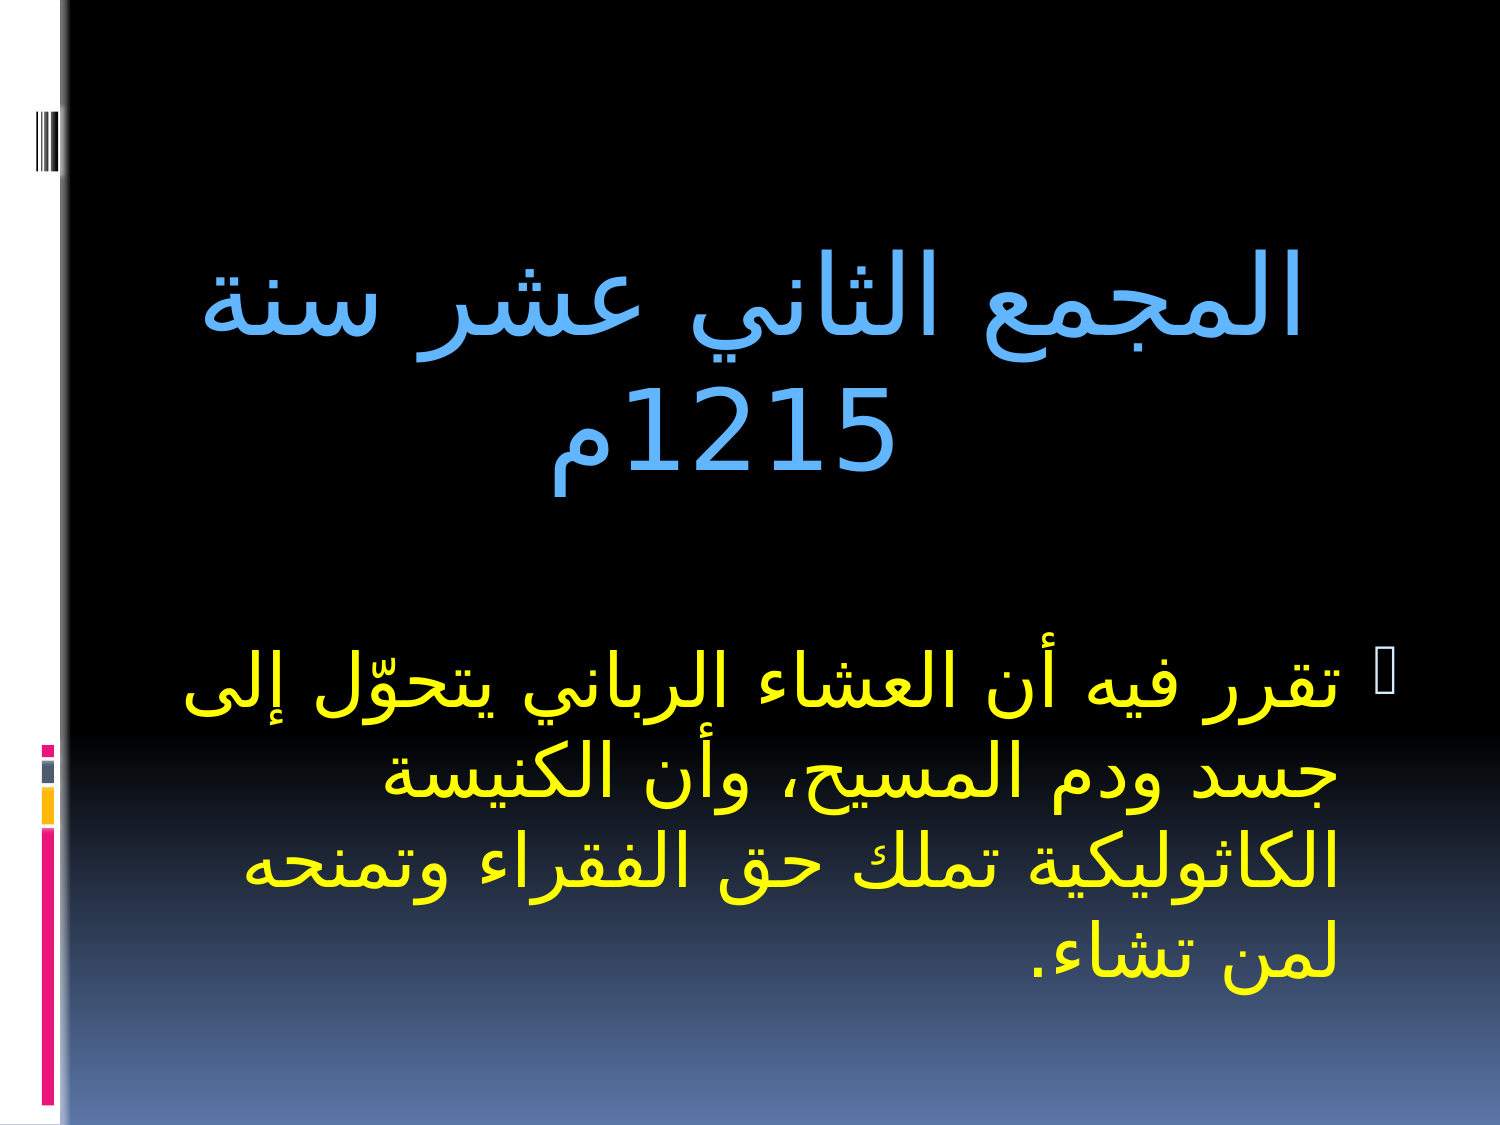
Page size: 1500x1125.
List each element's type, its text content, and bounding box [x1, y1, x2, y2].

list المجمع الثاني عشر سنة 1215م تقرر فيه أن العشاء الرباني يتحوّل إلى جسد ودم المسيح، وأن الكنيسة الكاثوليكية تملك حق الفقراء وتمنحه لمن تشاء. [93, 46, 1425, 1055]
